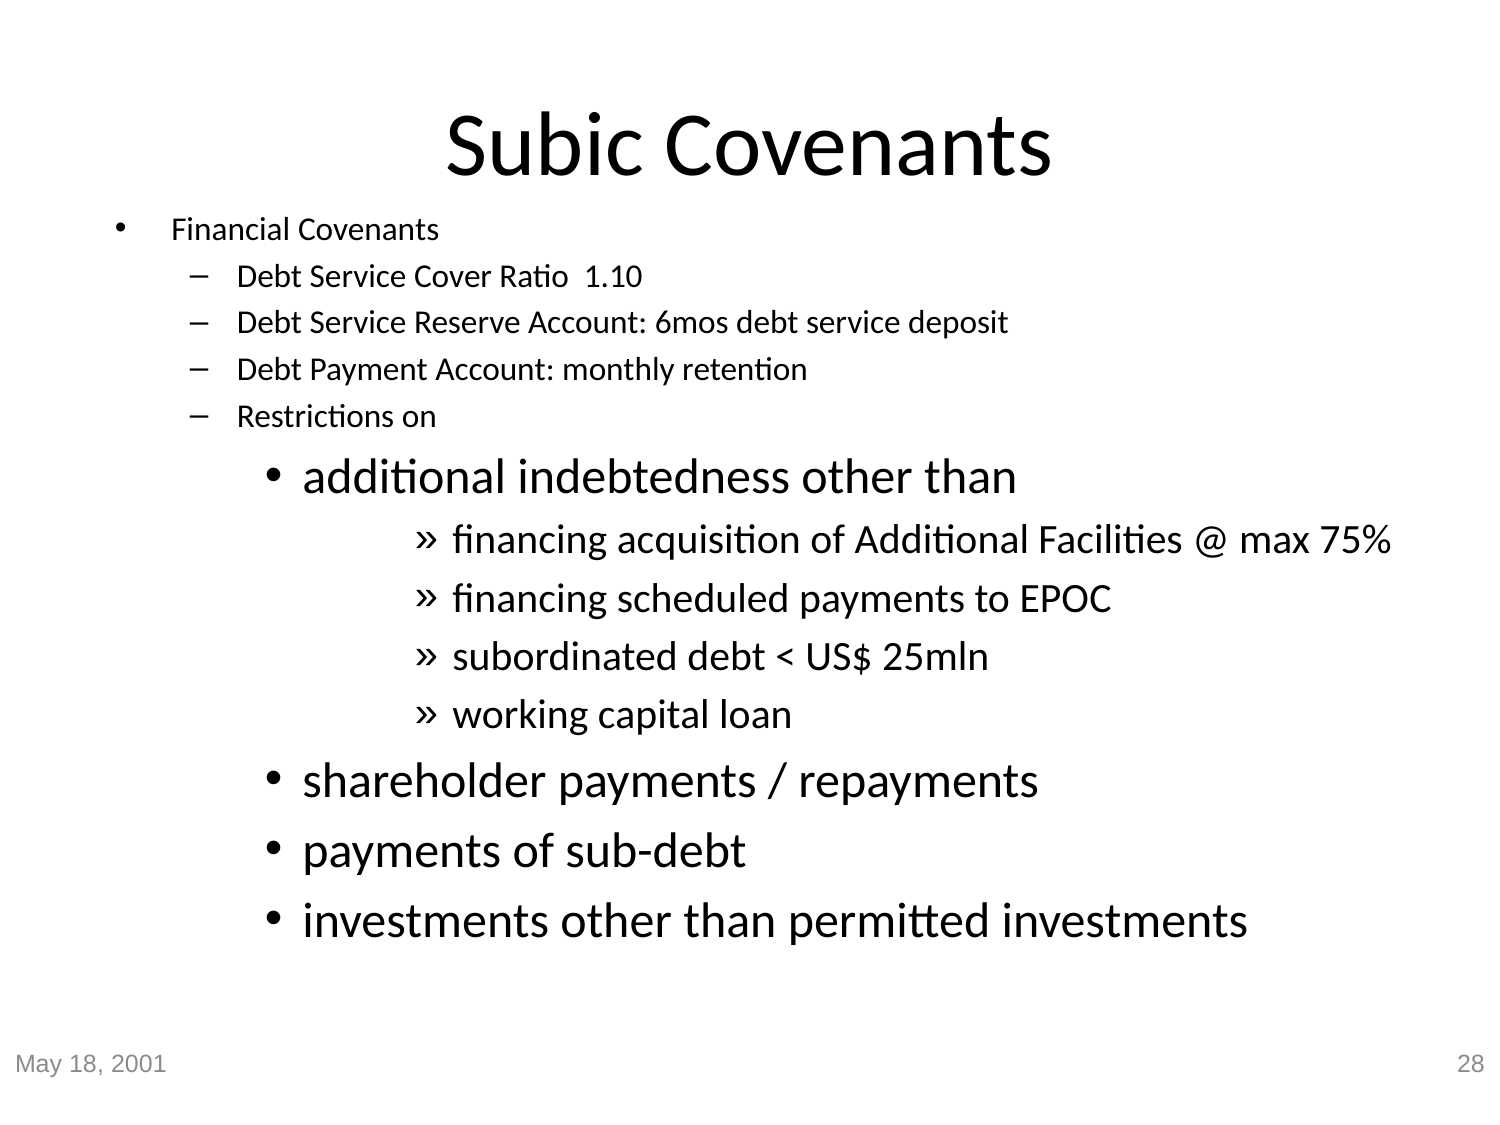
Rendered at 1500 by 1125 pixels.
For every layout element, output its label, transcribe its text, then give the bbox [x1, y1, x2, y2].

list Financial Covenants Debt Service Cover Ratio 1.10 Debt Service Reserve Account: 6mos debt service deposit Debt Payment Account: monthly retention Restrictions on additional indebtedness other than financing acquisition of Additional Facilities @ max 75% financing scheduled payments to EPOC subordinated debt < US$ 25mln working capital loan shareholder payments / repayments payments of sub-debt investments other than permitted investments [99, 200, 1438, 1013]
title Subic Covenants [75, 45, 1425, 233]
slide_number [0, 1025, 313, 1100]
slide_number 28 [1187, 1025, 1500, 1100]
